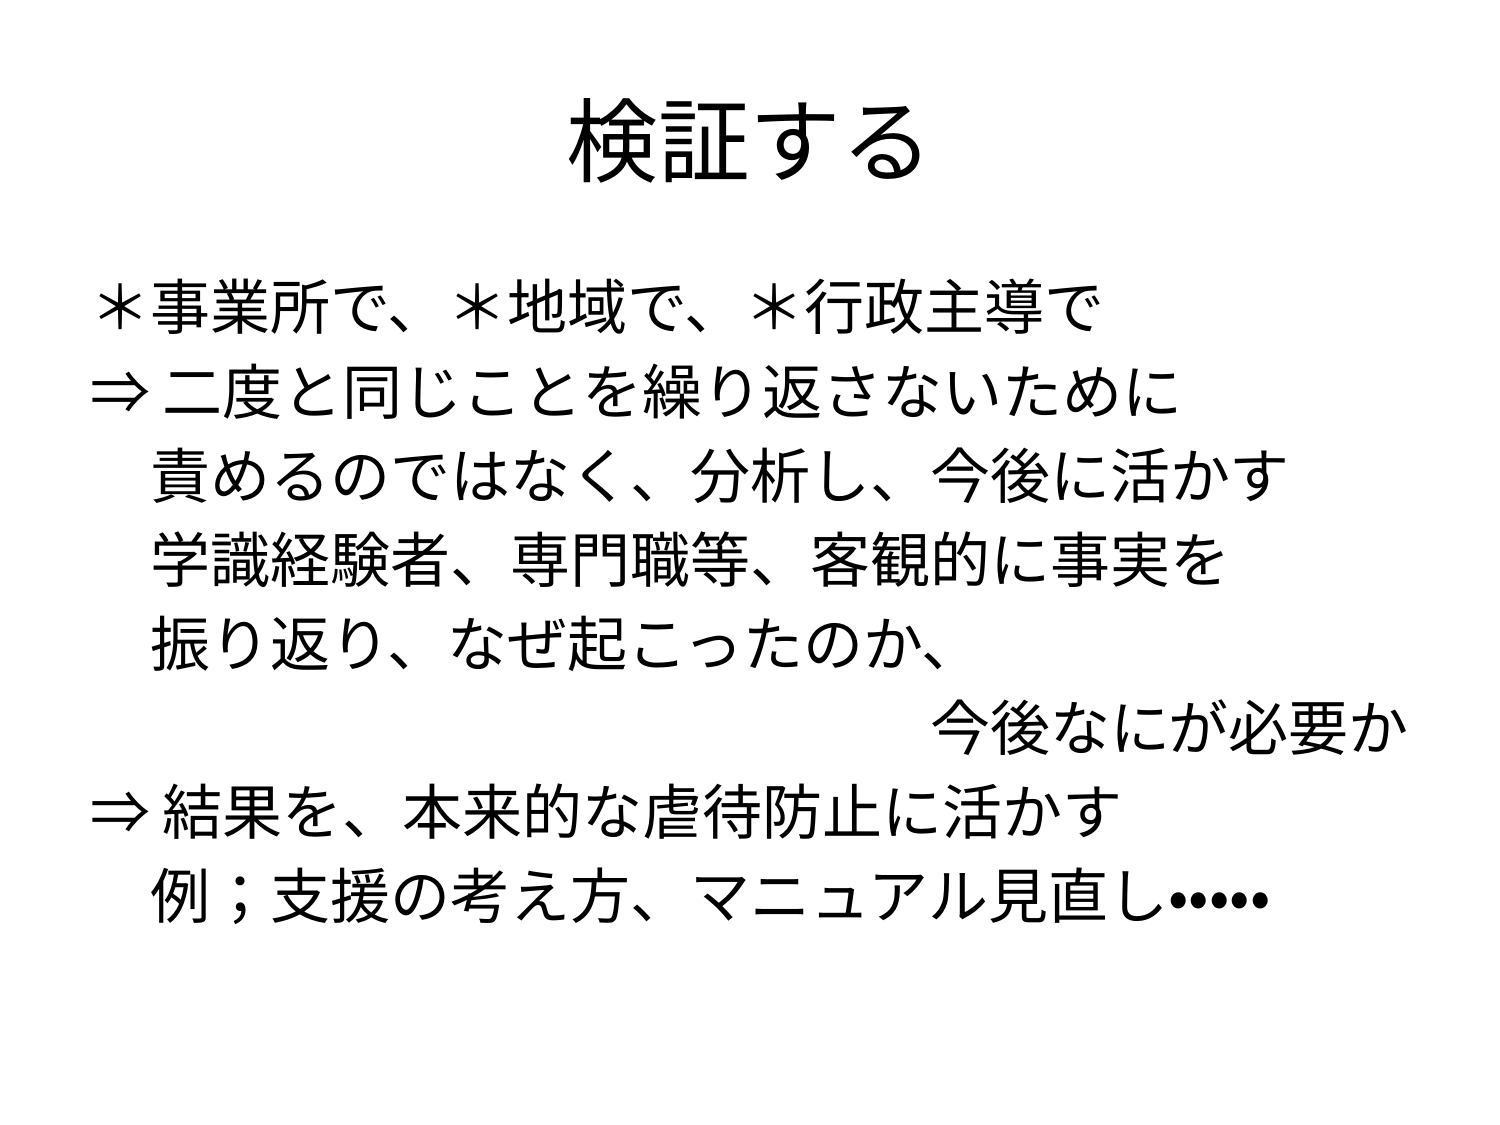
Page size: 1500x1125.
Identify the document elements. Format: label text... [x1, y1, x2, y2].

title 検証する [75, 45, 1425, 233]
list ＊事業所で、＊地域で、＊行政主導で ⇒二度と同じことを繰り返さないために 責めるのではなく、分析し、今後に活かす 学識経験者、専門職等、客観的に事実を 振り返り、なぜ起こったのか、 今後なにが必要か ⇒結果を、本来的な虐待防止に活かす 例；支援の考え方、マニュアル見直し・・・・・ [75, 262, 1425, 1005]
